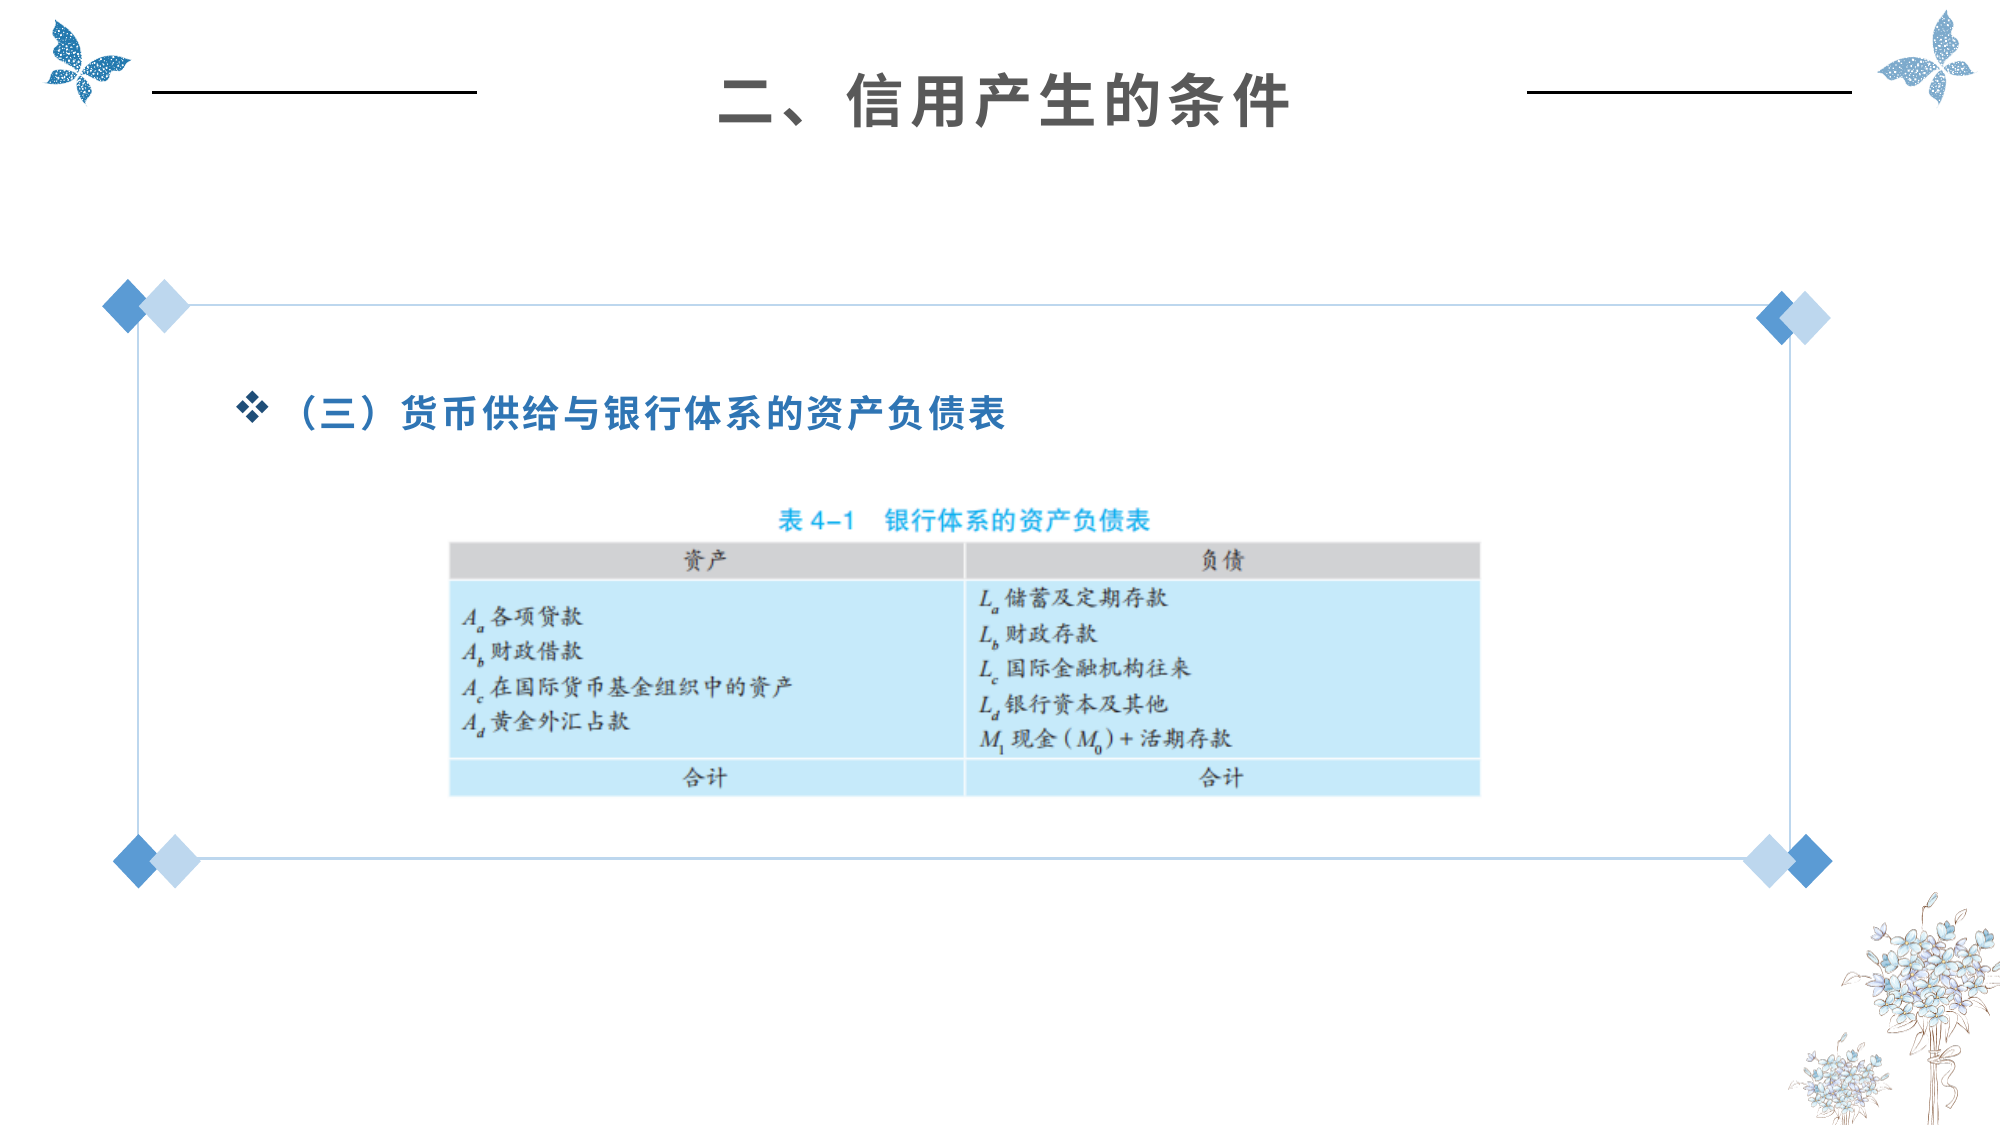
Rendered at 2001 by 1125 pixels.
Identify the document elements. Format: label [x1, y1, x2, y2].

text_box [151, 55, 1852, 142]
picture [432, 503, 1488, 809]
text_box [102, 278, 1833, 889]
picture [1788, 892, 2000, 1125]
